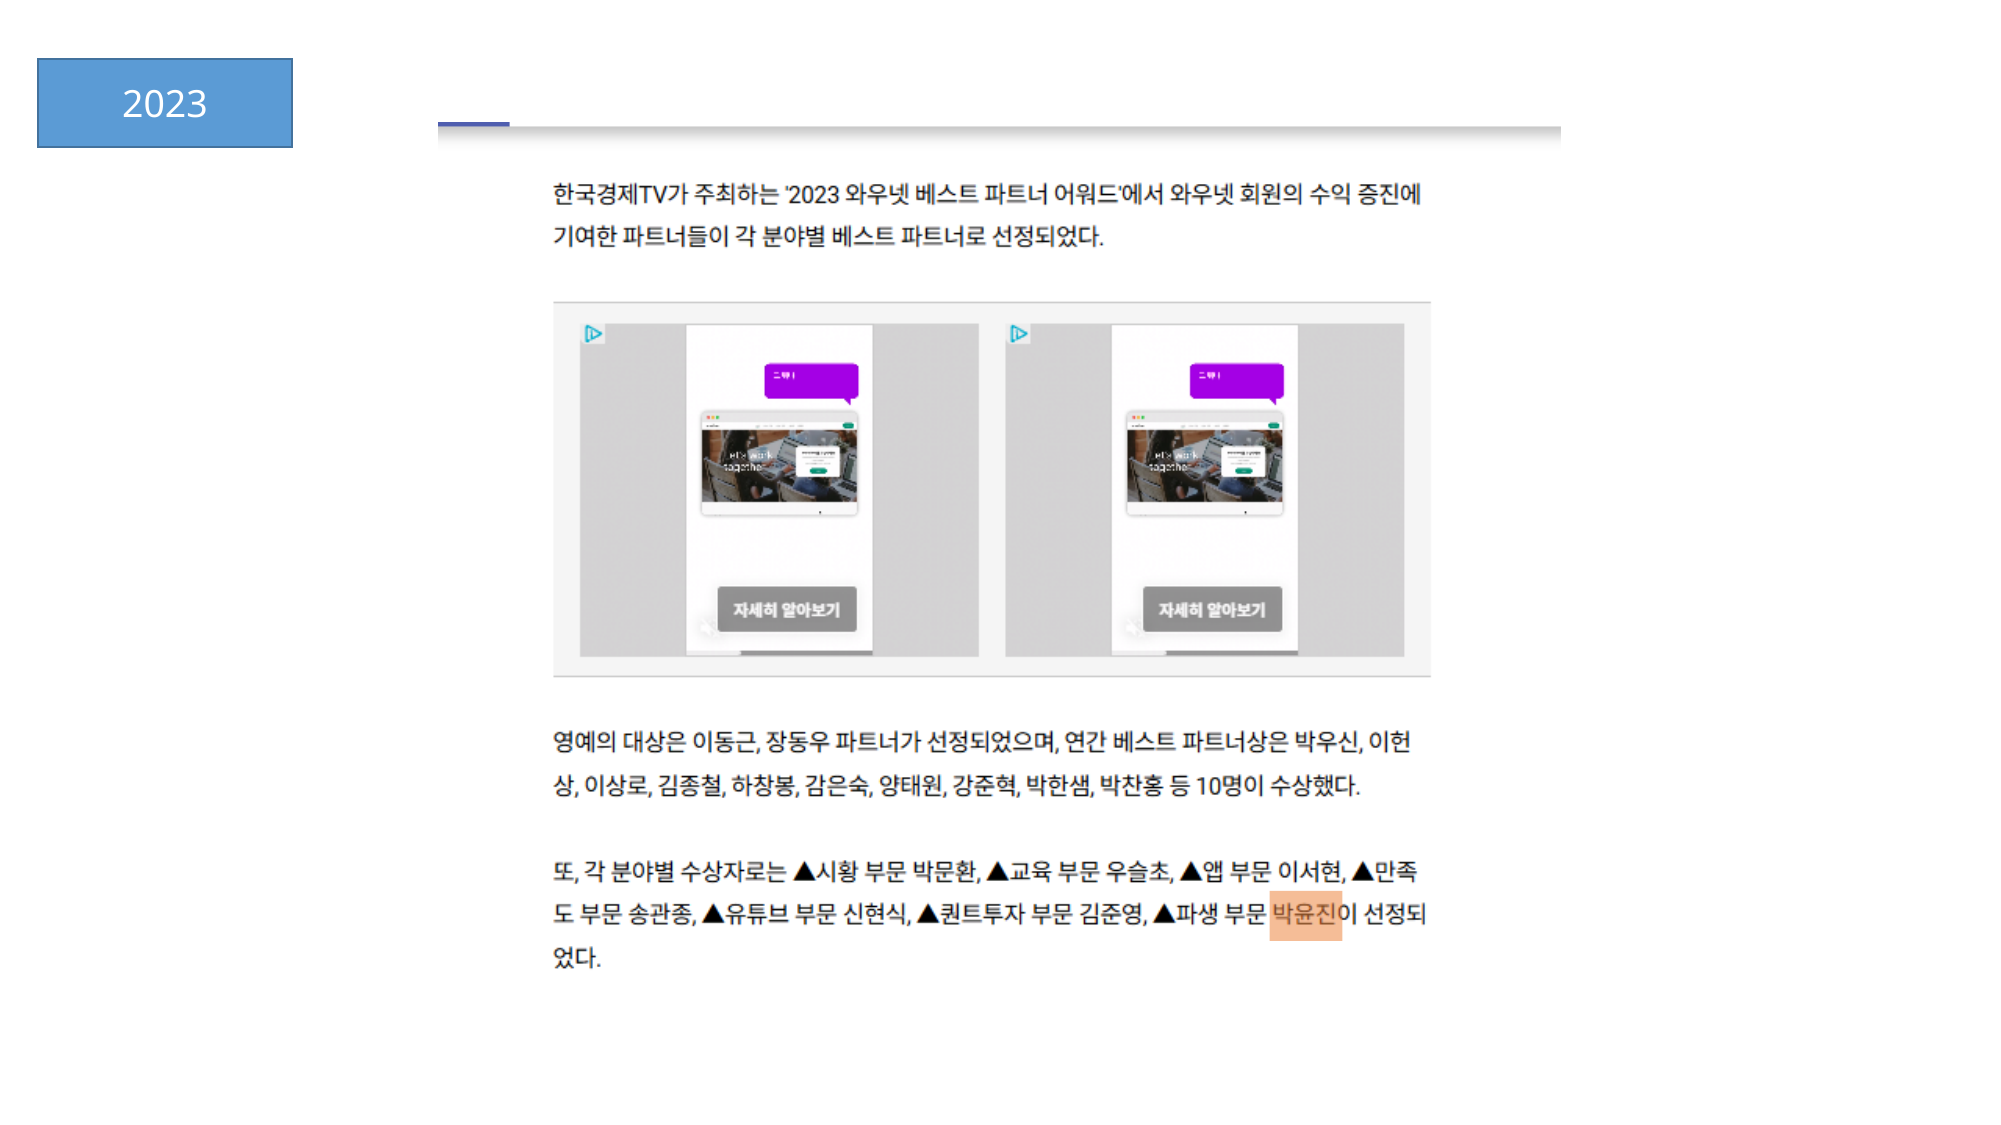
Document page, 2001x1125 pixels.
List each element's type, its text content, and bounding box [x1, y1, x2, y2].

picture [438, 122, 1561, 1003]
text_box 2023 [37, 58, 293, 148]
